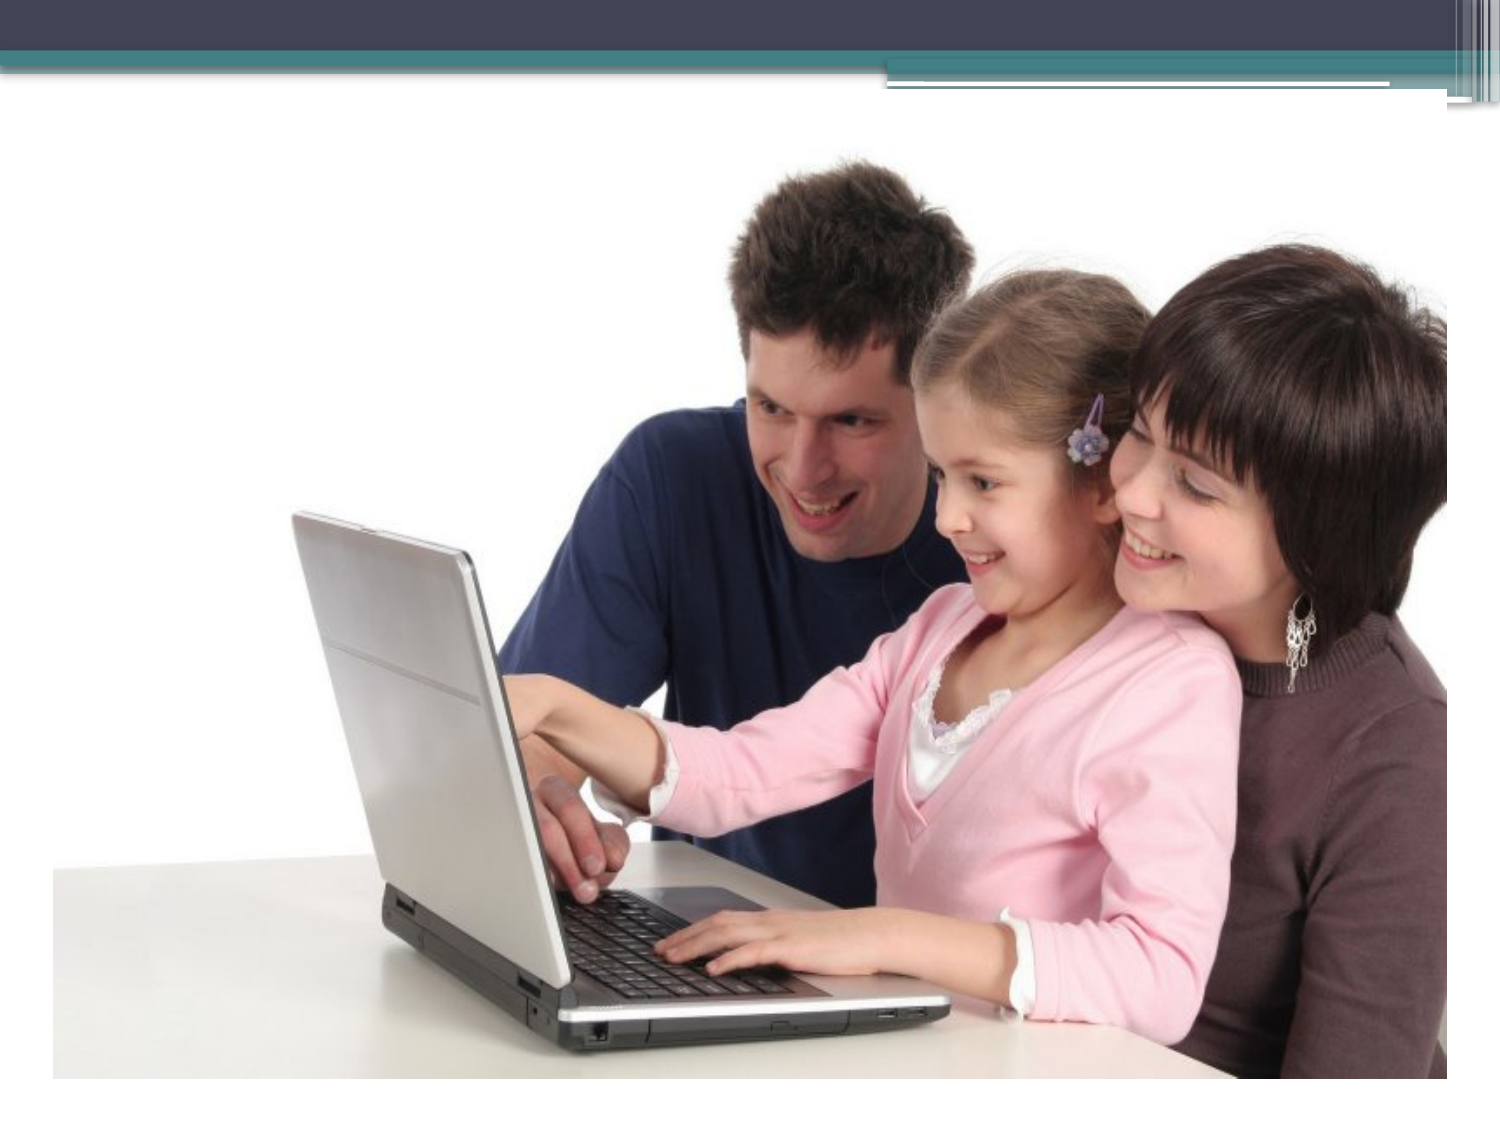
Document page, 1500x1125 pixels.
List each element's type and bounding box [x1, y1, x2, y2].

list [52, 89, 1448, 1079]
